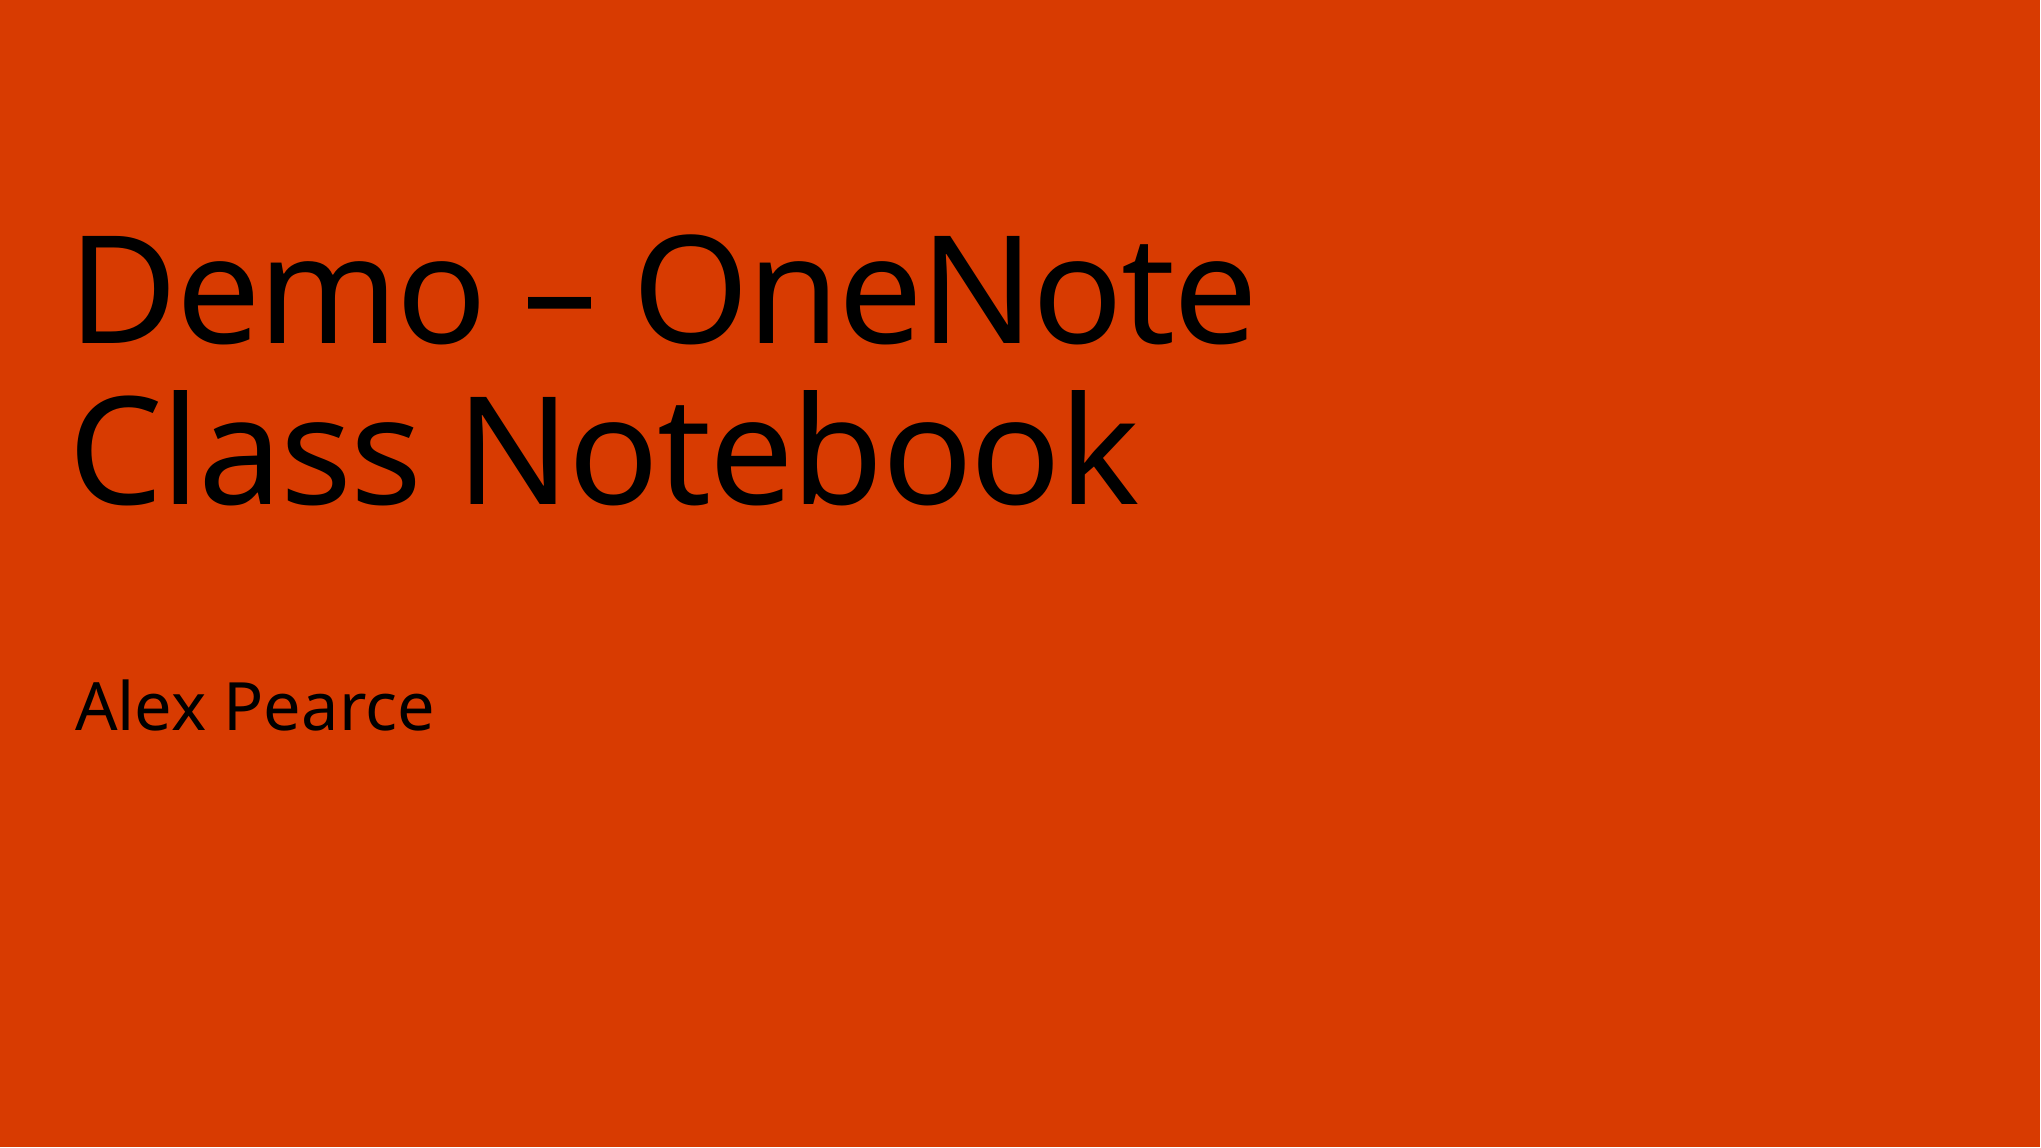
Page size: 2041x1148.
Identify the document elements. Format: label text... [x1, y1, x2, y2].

title Demo – OneNote Class Notebook [45, 198, 1395, 556]
list Alex Pearce [45, 648, 1396, 770]
